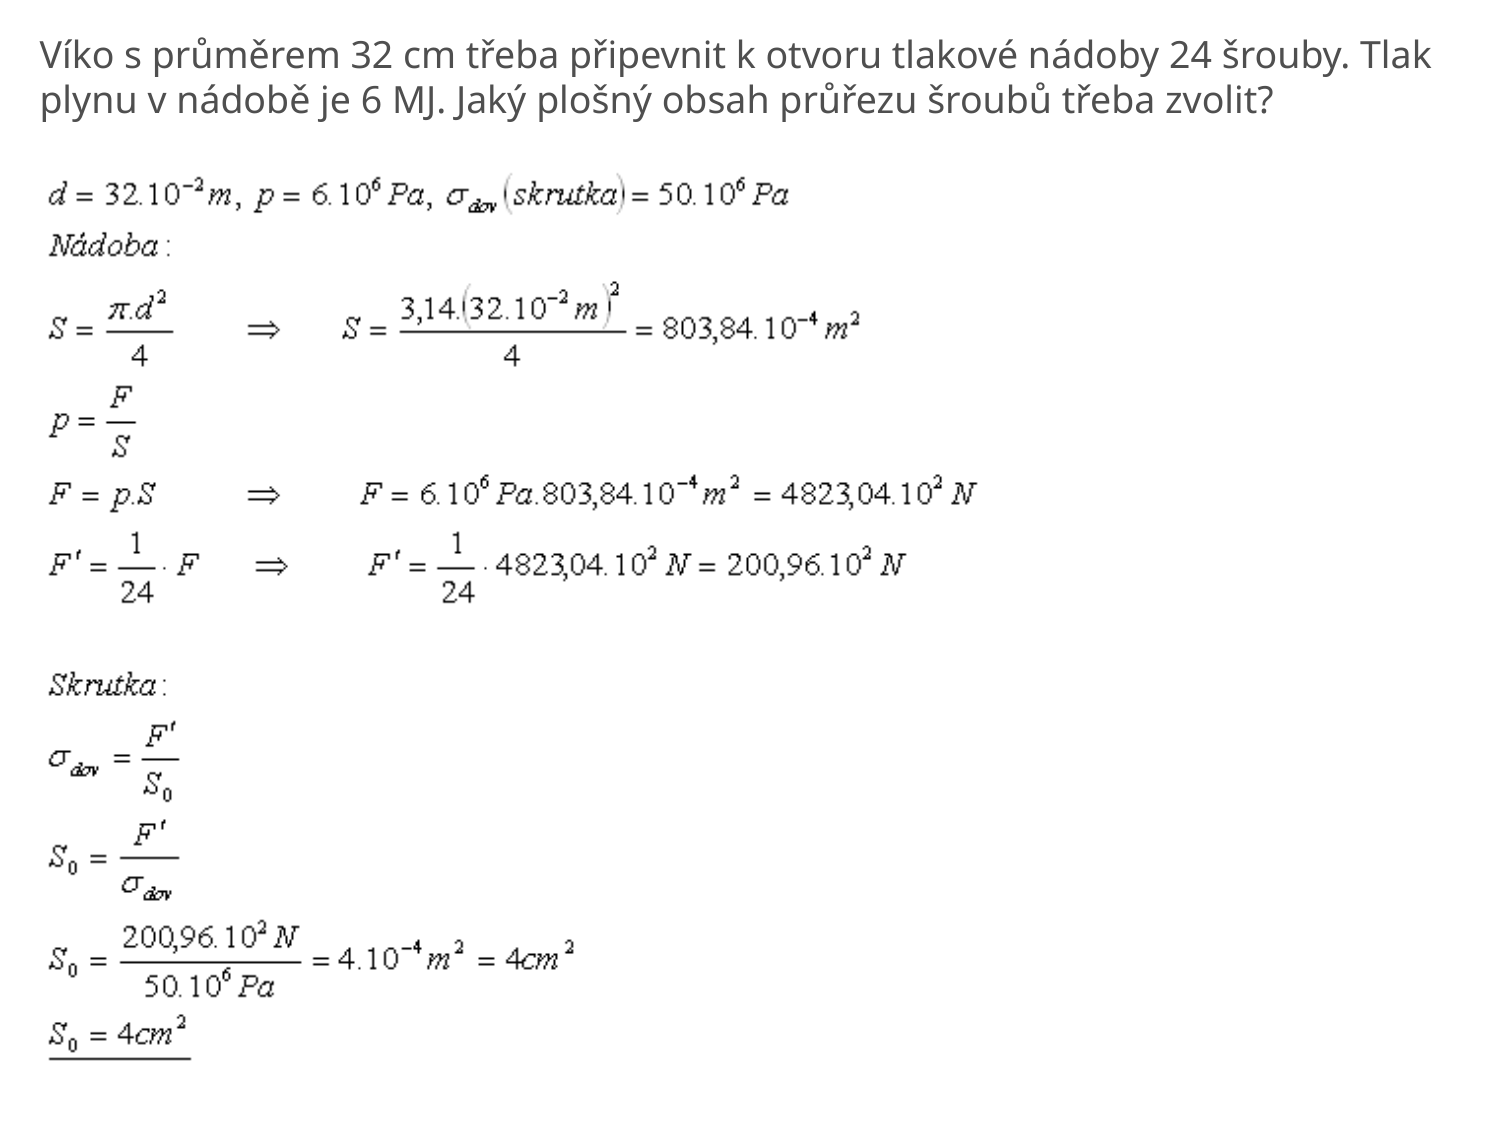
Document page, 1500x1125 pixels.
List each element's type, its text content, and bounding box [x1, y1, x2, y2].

picture [24, 154, 1011, 1088]
text_box Víko s průměrem 32 cm třeba připevnit k otvoru tlakové nádoby 24 šrouby. Tlak plynu v nádobě je 6 MJ. Jaký plošný obsah průřezu šroubů třeba zvolit? [24, 23, 1471, 129]
